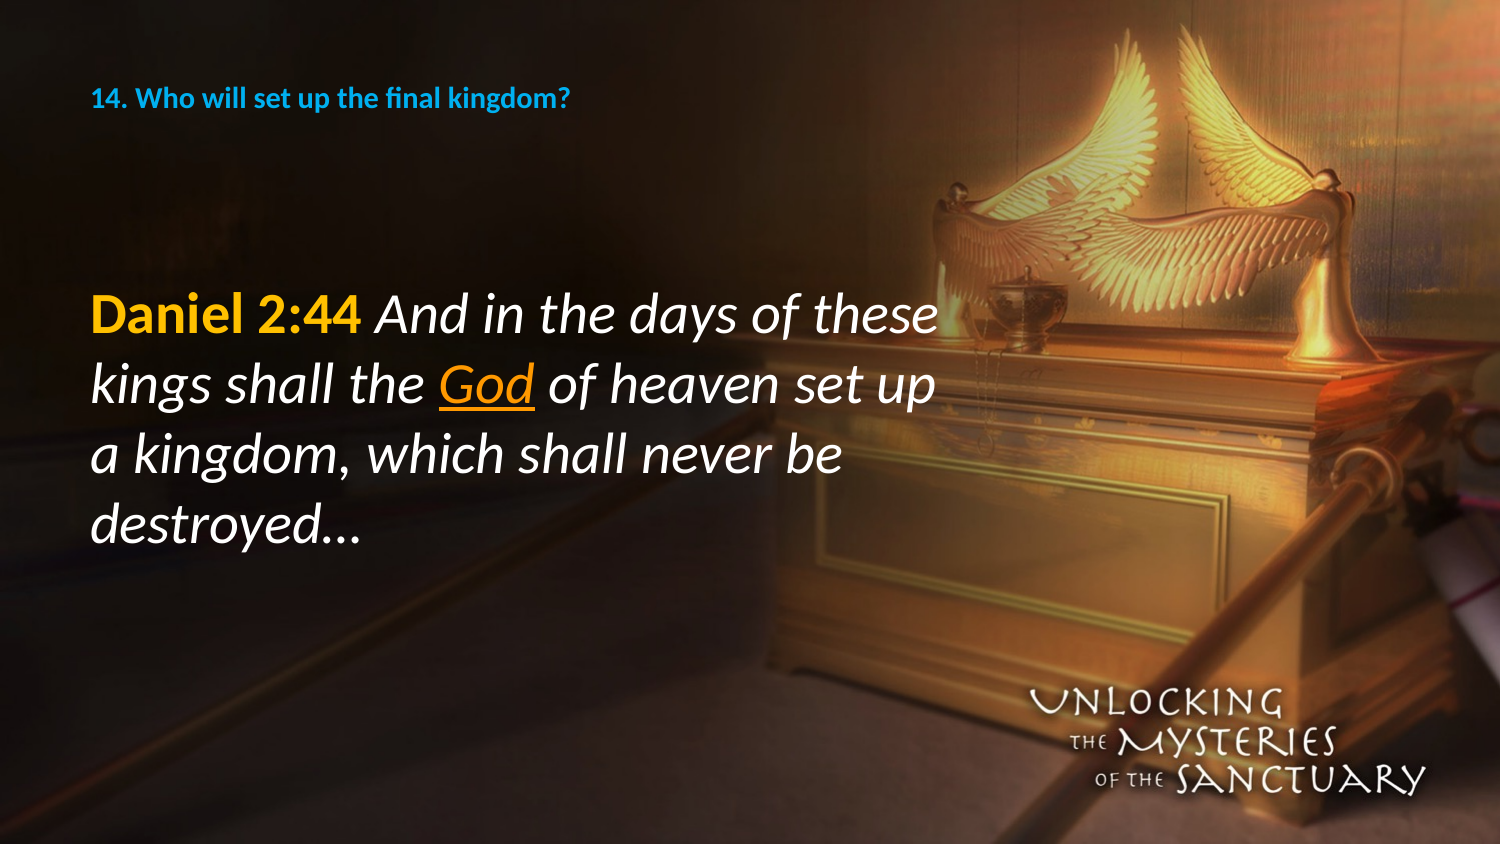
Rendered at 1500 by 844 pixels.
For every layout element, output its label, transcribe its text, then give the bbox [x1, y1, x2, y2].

picture [0, 0, 1500, 844]
list Daniel 2:44 And in the days of these kings shall the God of heaven set up a kingdom, which shall never be destroyed… [75, 267, 971, 754]
title 14. Who will set up the final kingdom? [75, 33, 1425, 175]
